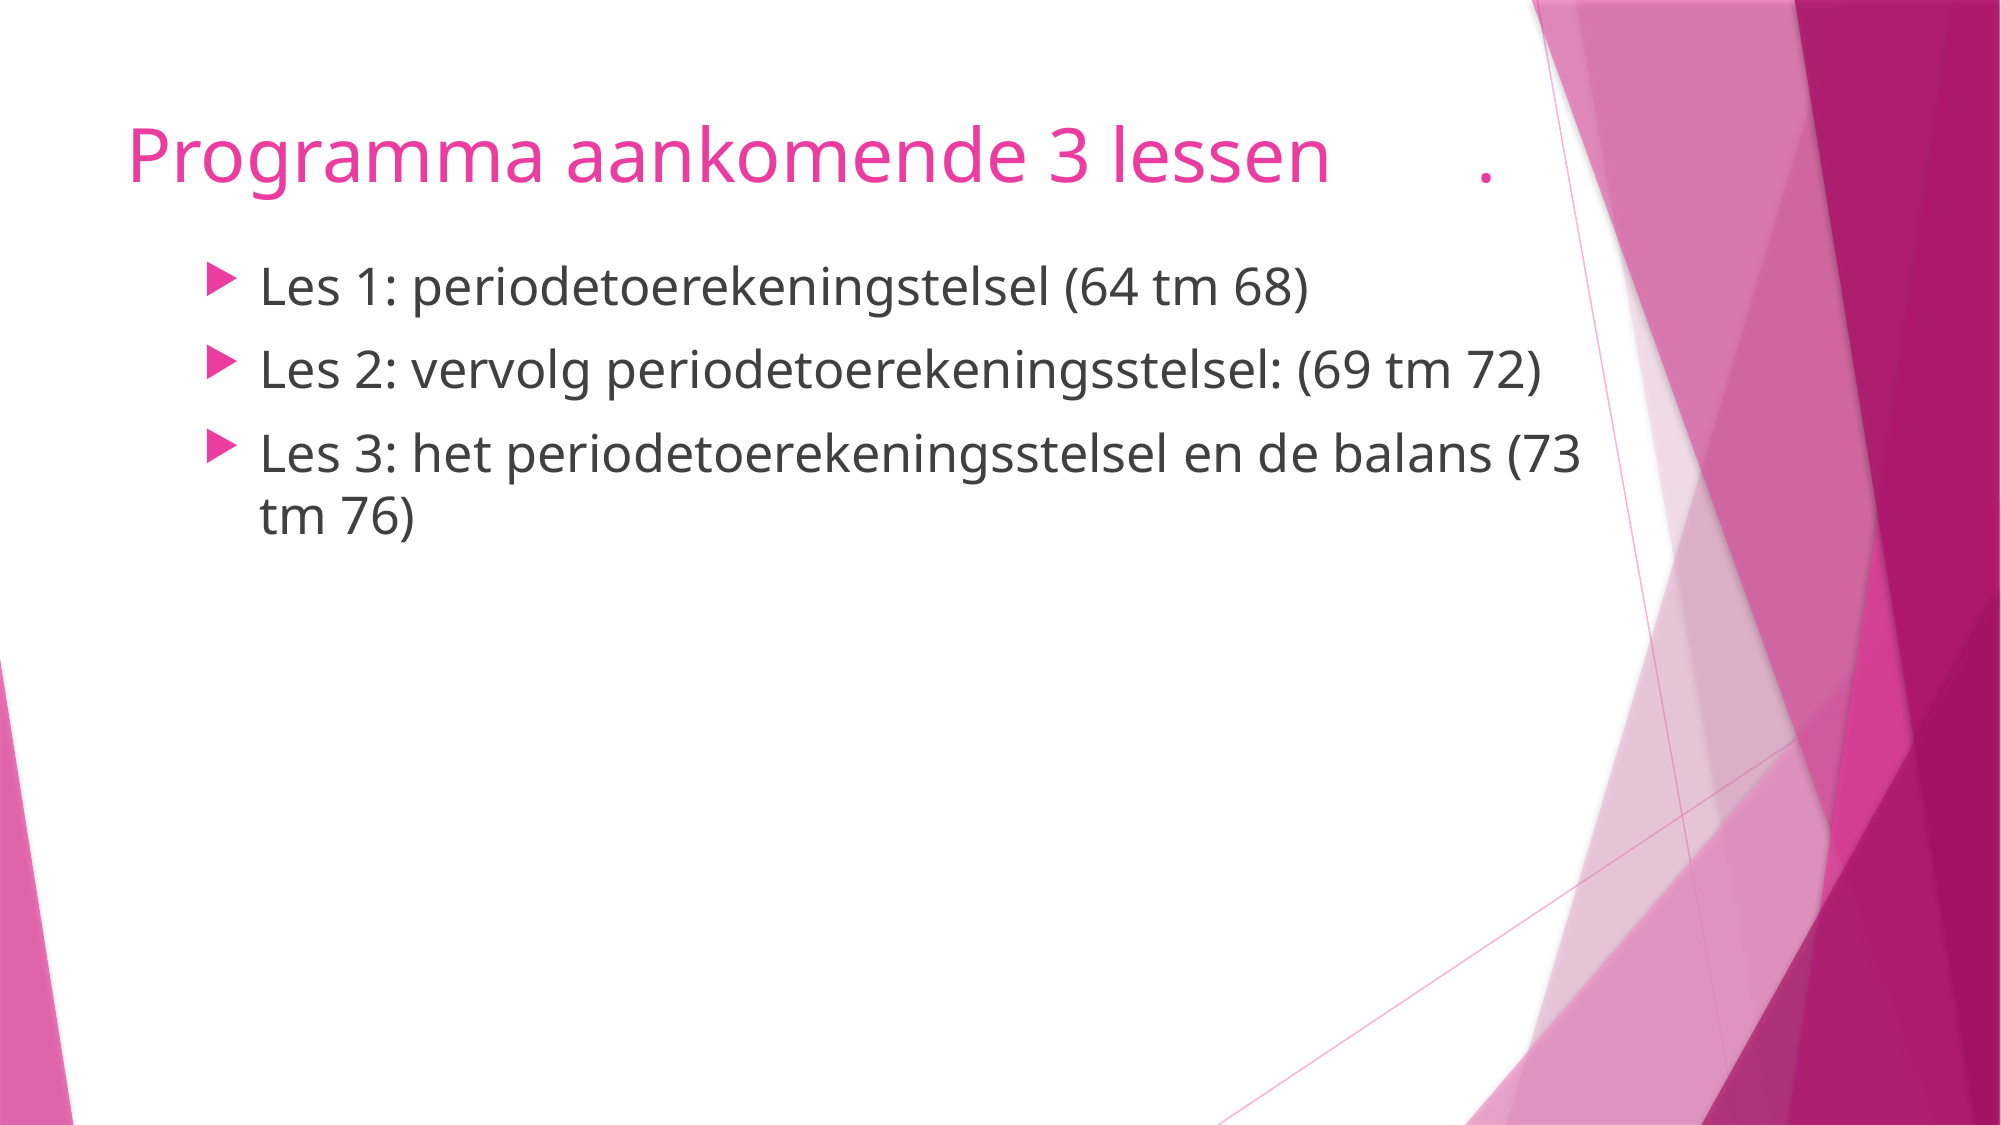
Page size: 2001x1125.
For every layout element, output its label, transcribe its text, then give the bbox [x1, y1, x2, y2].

title Programma aankomende 3 lessen . [111, 99, 1522, 317]
list Les 1: periodetoerekeningstelsel (64 tm 68) Les 2: vervolg periodetoerekeningsstelsel: (69 tm 72) Les 3: het periodetoerekeningsstelsel en de balans (73 tm 76) [188, 246, 1599, 883]
